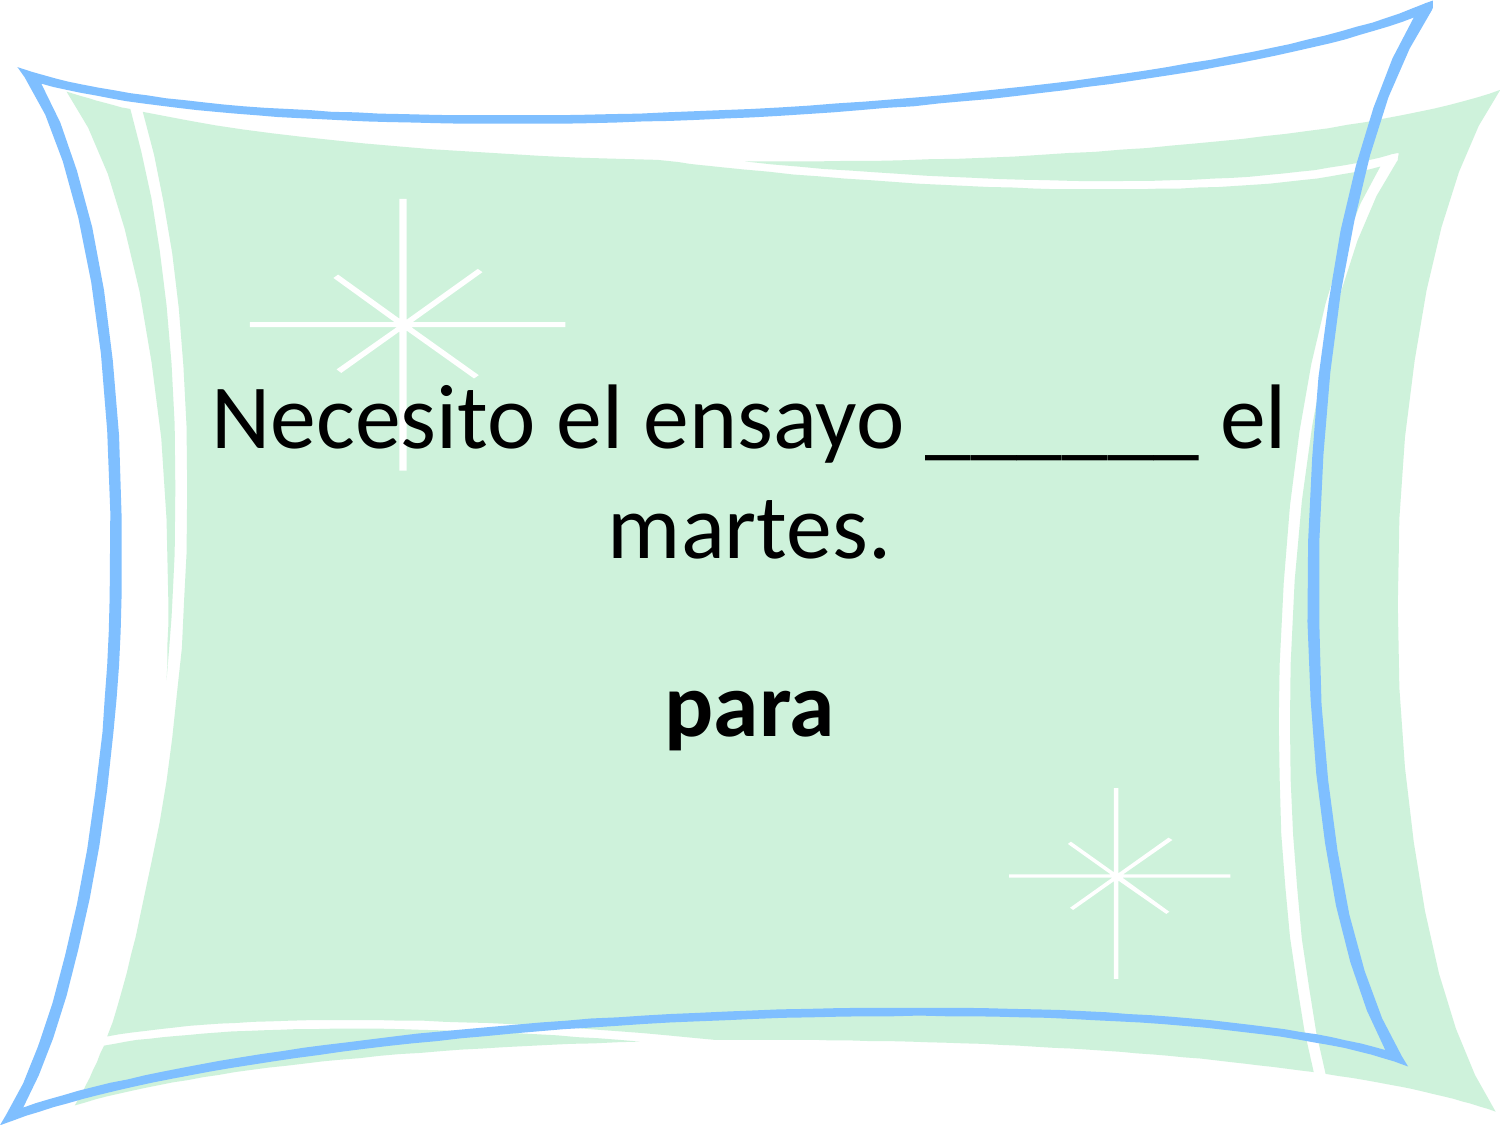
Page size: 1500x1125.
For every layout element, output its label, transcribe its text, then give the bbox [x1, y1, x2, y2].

text_box para [224, 637, 1275, 925]
text_box Necesito el ensayo ______ el martes. [112, 349, 1388, 591]
